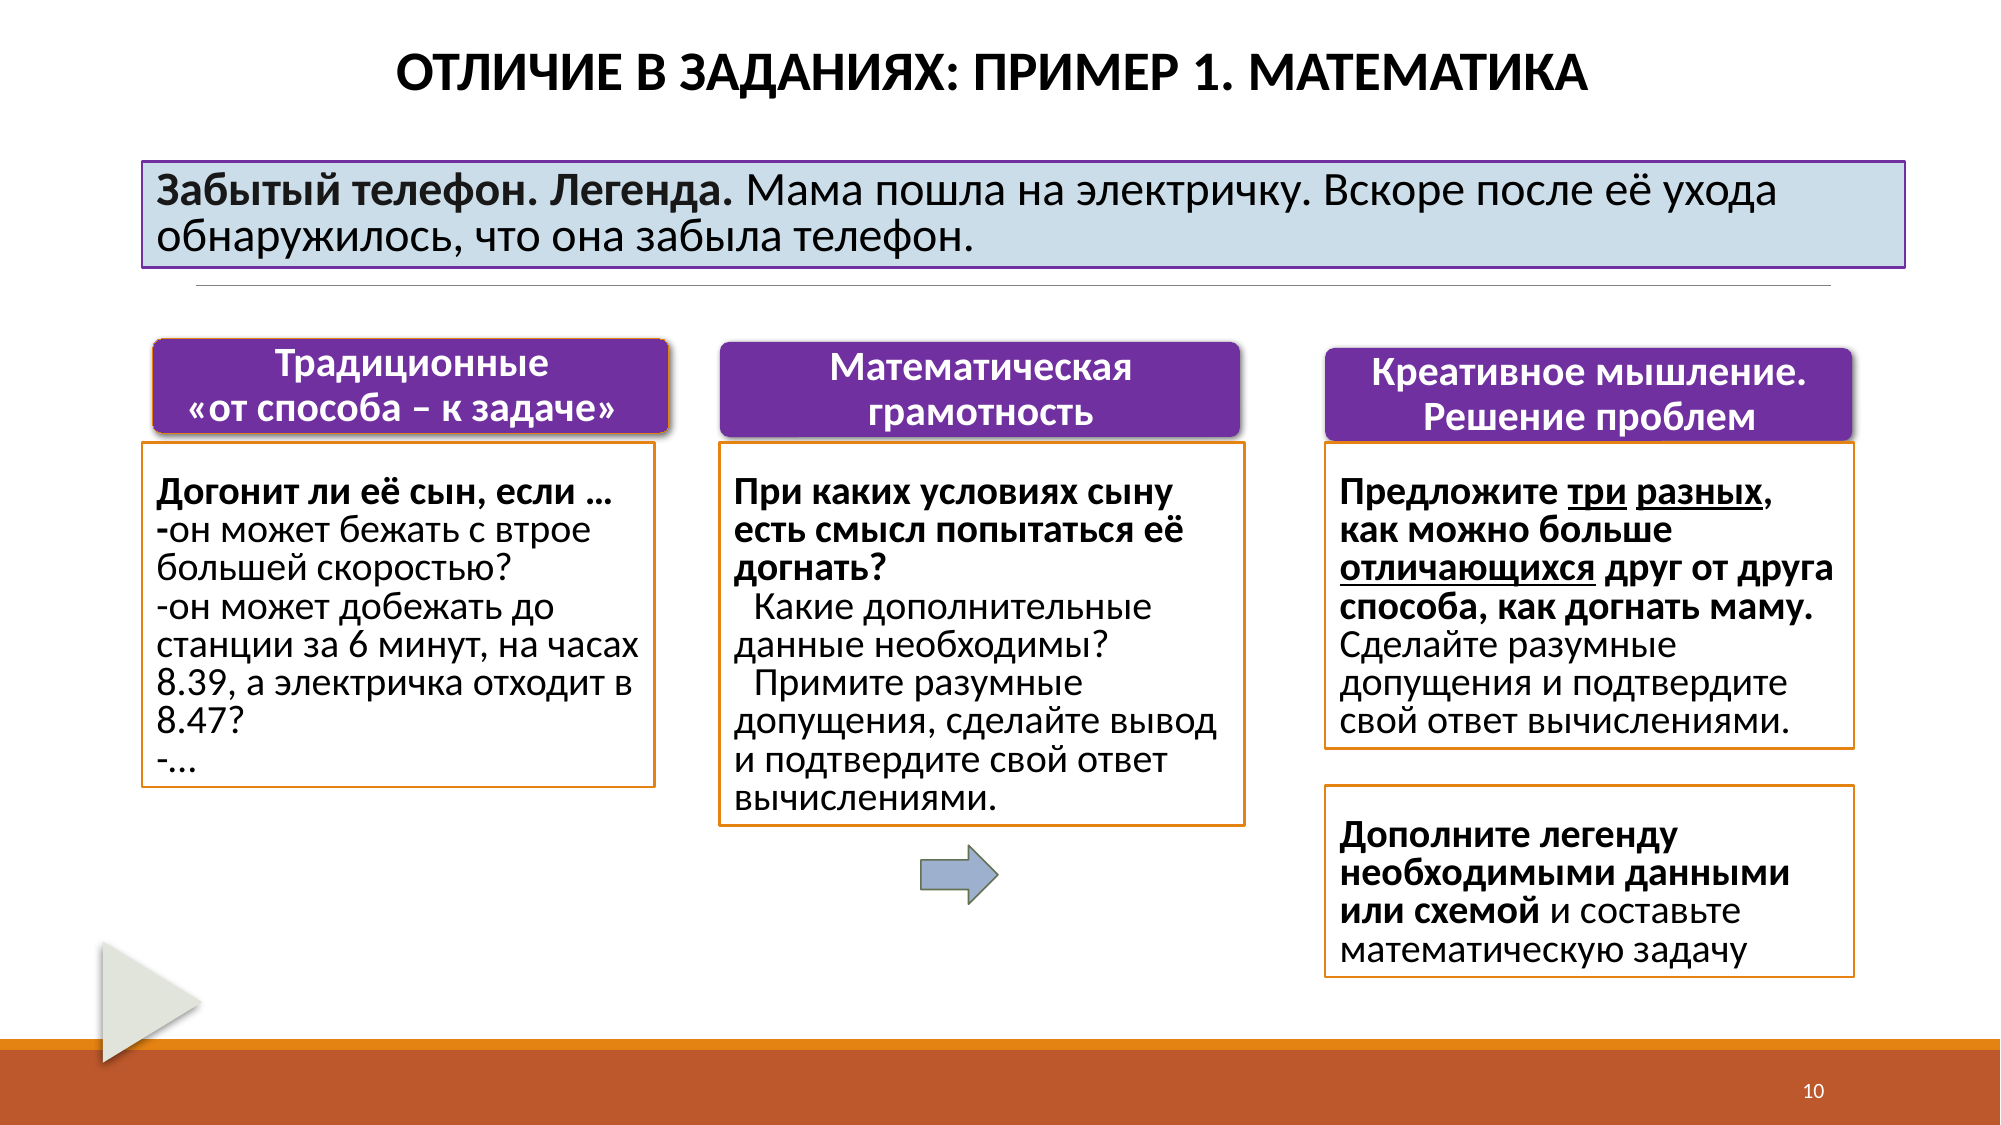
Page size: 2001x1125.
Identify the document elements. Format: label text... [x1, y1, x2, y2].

text_box Забытый телефон. Легенда. Мама пошла на электричку. Вскоре после её ухода обнаружилось, что она забыла телефон. [141, 160, 1906, 269]
text_box [102, 941, 195, 1063]
text_box Отличие в заданиях: пример 1. Математика [144, 26, 1842, 109]
slide_number 10 [1624, 1059, 1840, 1120]
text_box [110, 315, 1875, 997]
